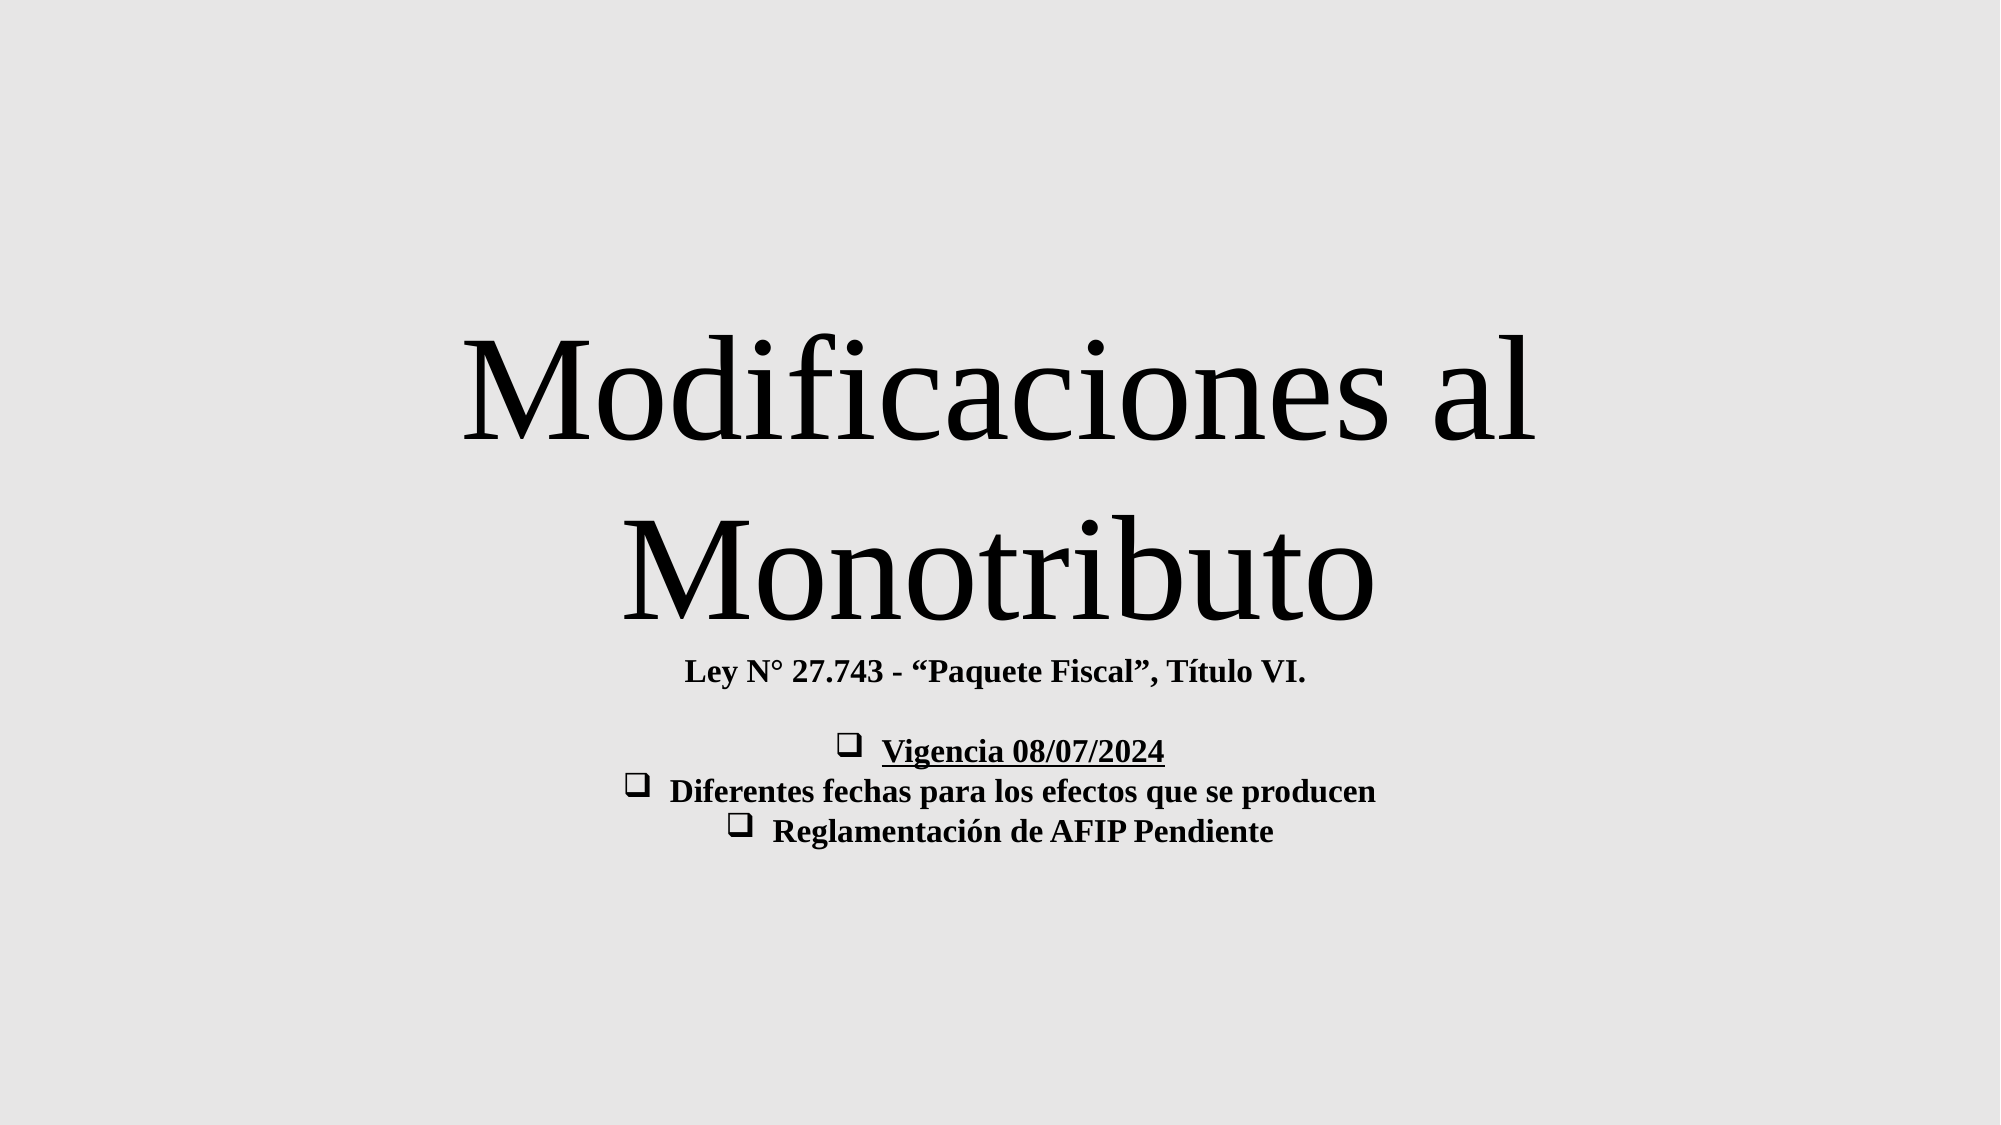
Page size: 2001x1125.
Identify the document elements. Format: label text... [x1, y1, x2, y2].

text_box Modificaciones al Monotributo Ley N° 27.743 - “Paquete Fiscal”, Título VI. Vigencia 08/07/2024 Diferentes fechas para los efectos que se producen Reglamentación de AFIP Pendiente [218, 282, 1782, 1077]
